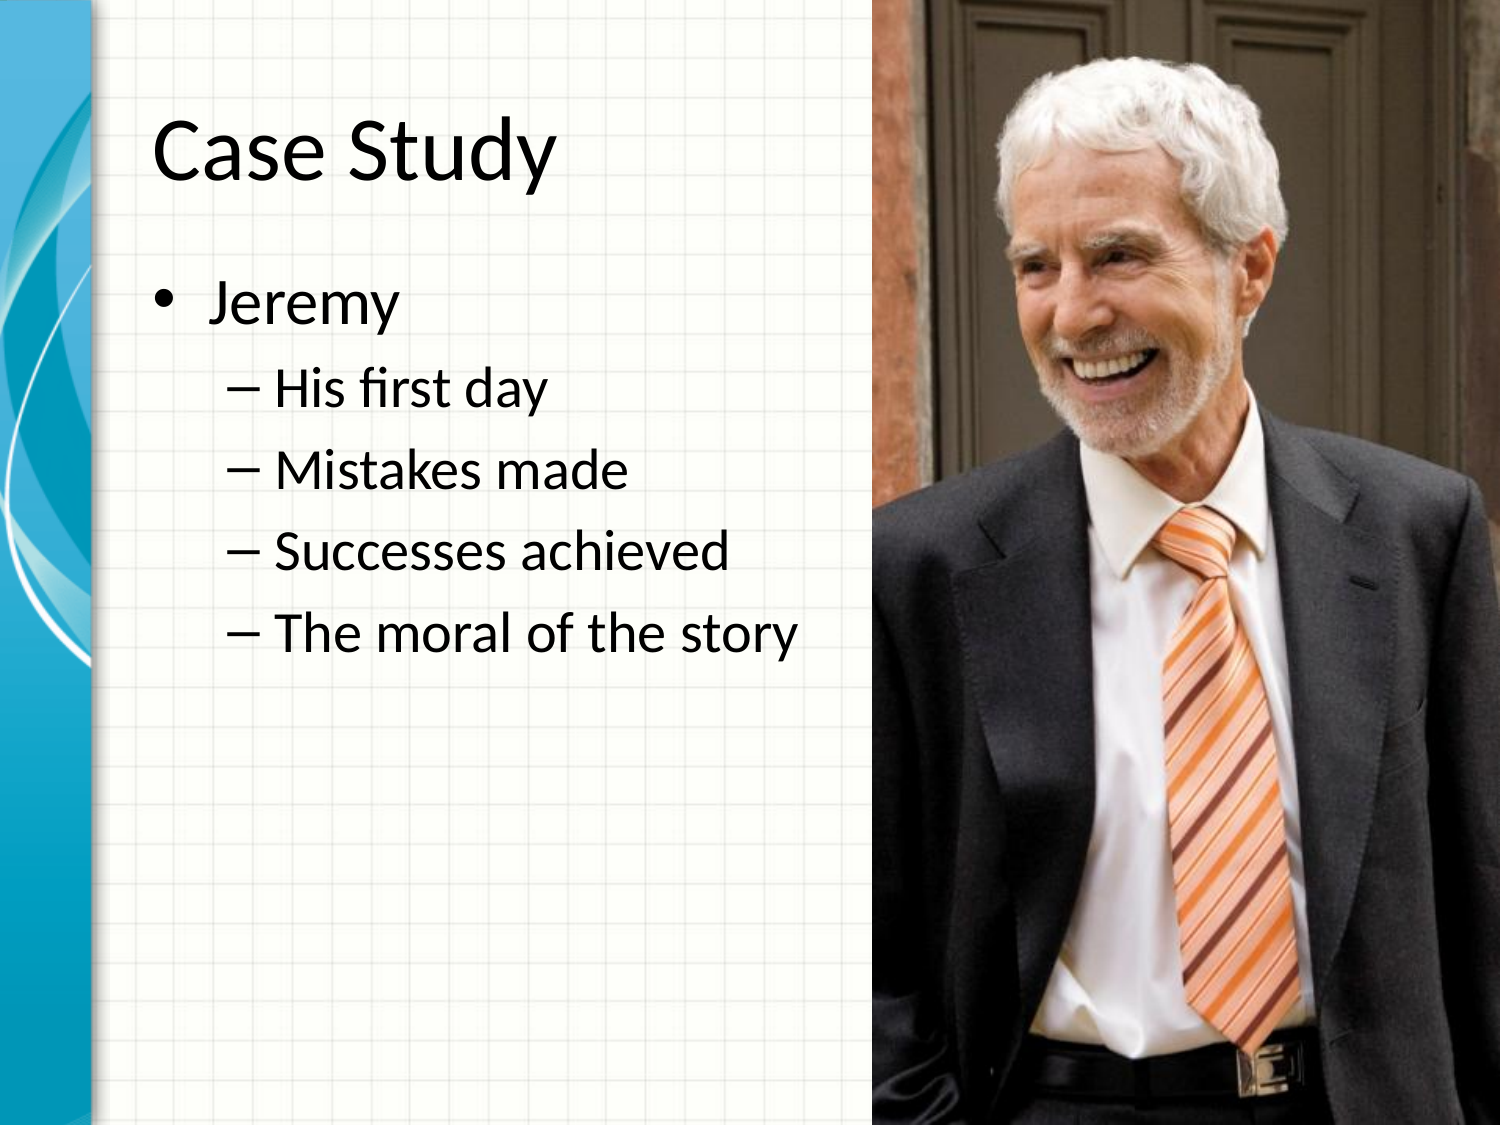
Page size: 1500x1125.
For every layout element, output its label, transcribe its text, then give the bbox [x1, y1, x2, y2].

list Jeremy His first day Mistakes made Successes achieved The moral of the story [137, 249, 838, 955]
picture [0, 0, 1500, 1125]
title Case Study [137, 50, 838, 238]
